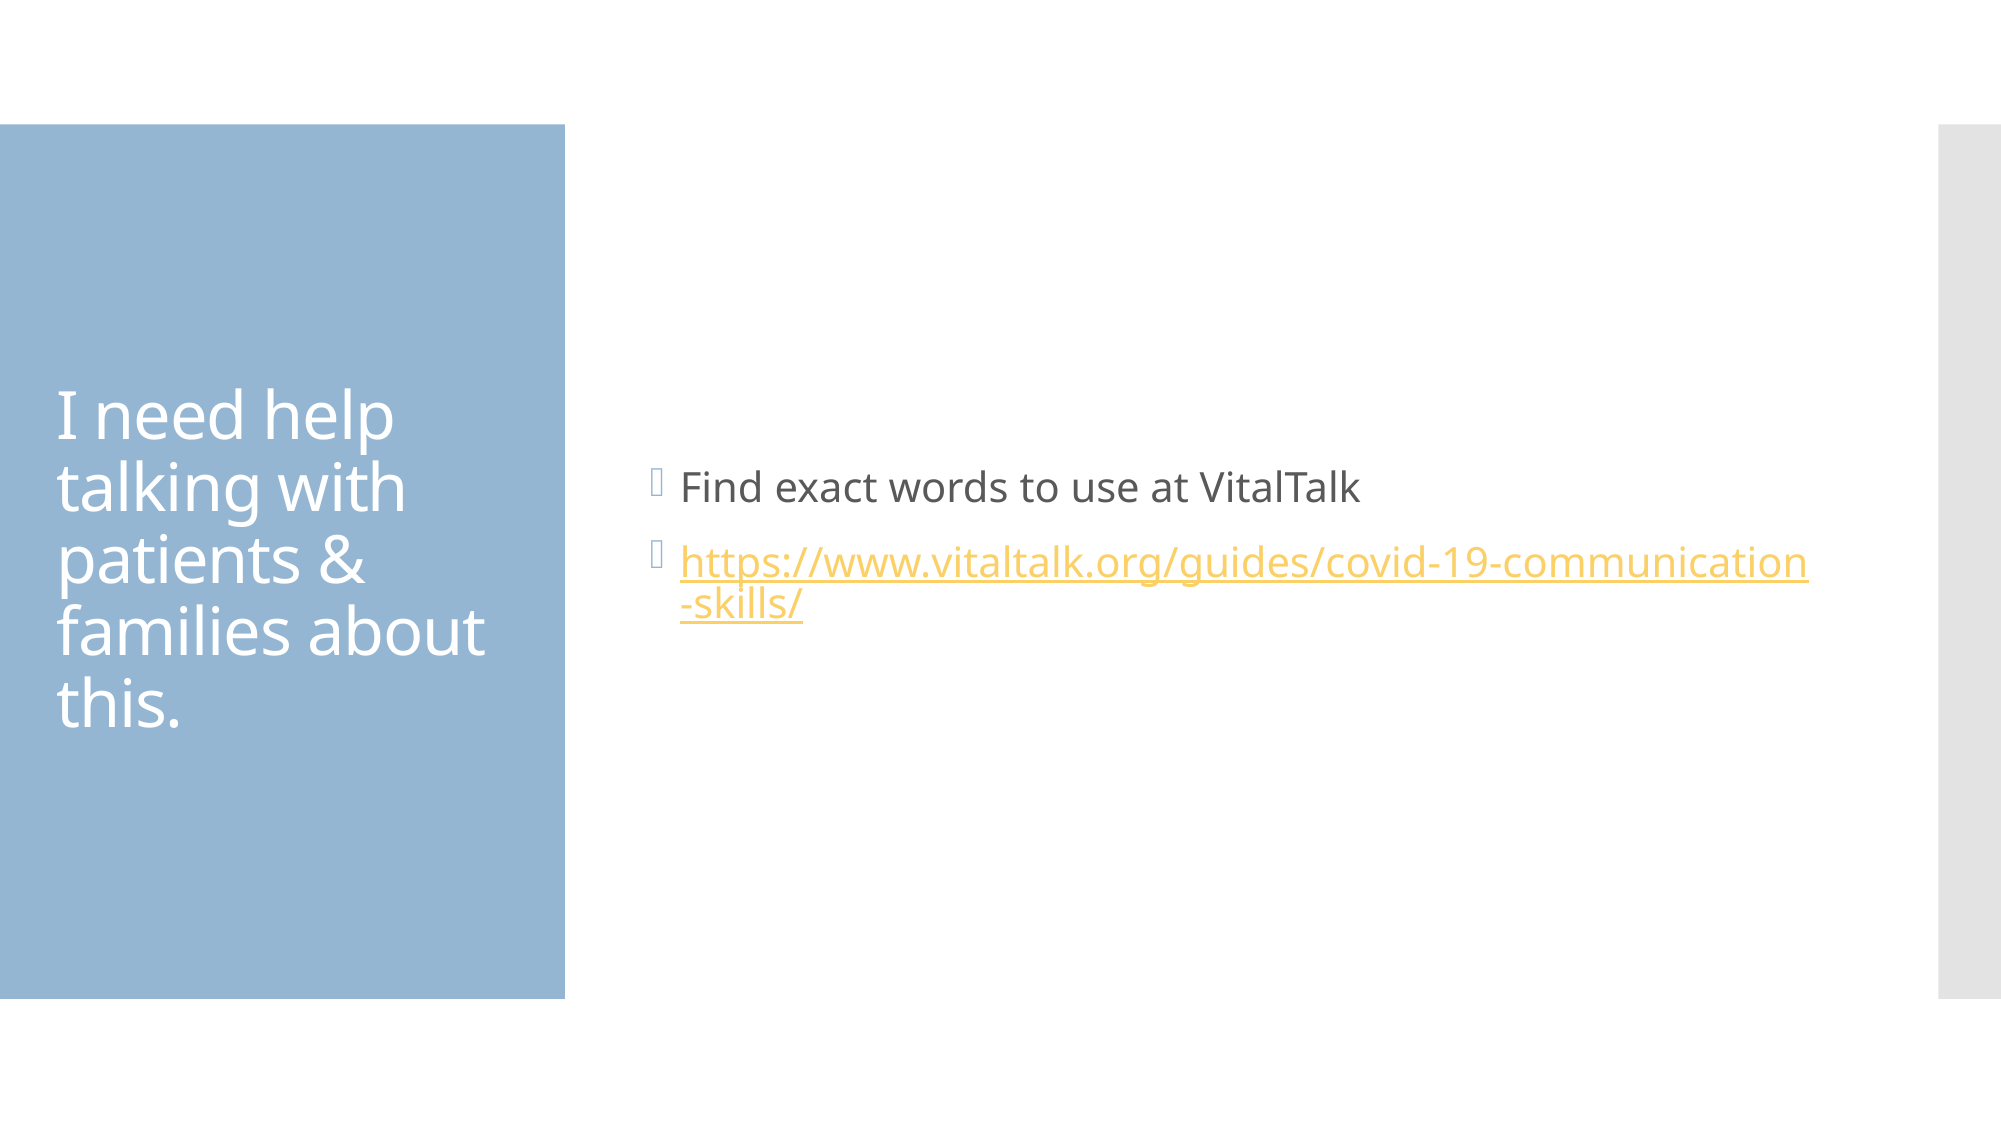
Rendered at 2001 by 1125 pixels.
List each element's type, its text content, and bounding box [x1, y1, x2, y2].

title I need help talking with patients & families about this. [41, 184, 525, 940]
list Find exact words to use at VitalTalk https://www.vitaltalk.org/guides/covid-19-communication-skills/ [634, 141, 1835, 982]
